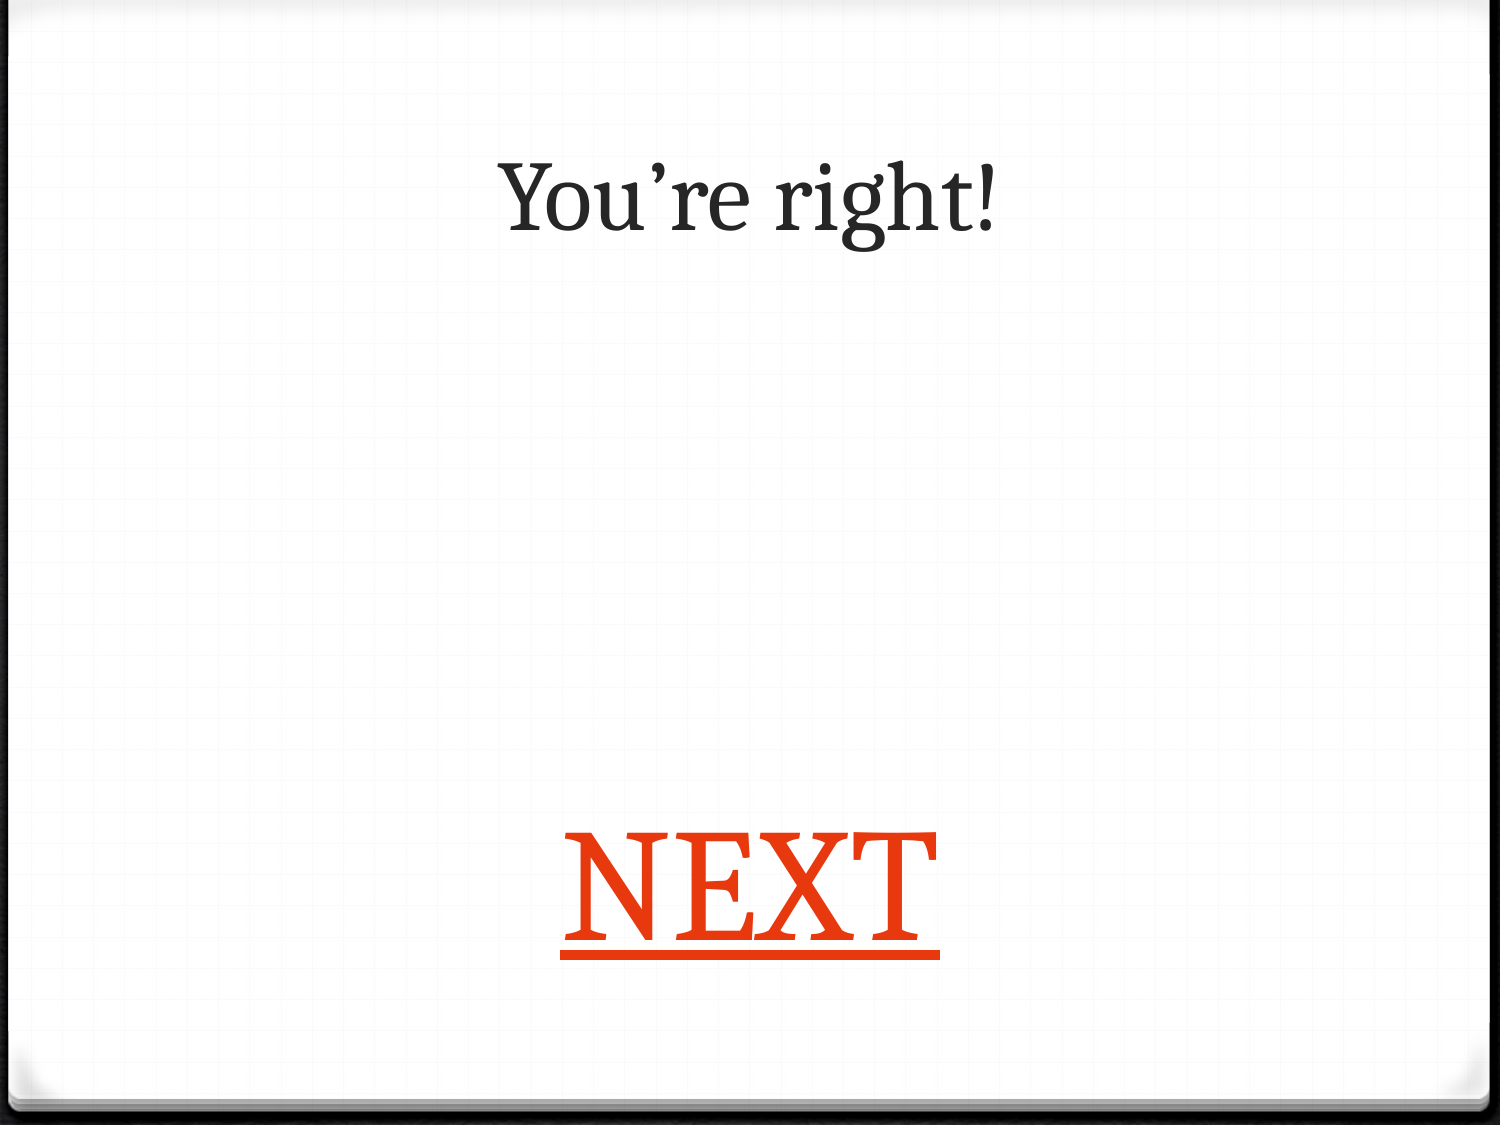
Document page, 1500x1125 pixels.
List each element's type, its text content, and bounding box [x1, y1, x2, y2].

title You’re right! [90, 71, 1410, 309]
list NEXT [137, 334, 1363, 983]
picture [0, 0, 1500, 1125]
